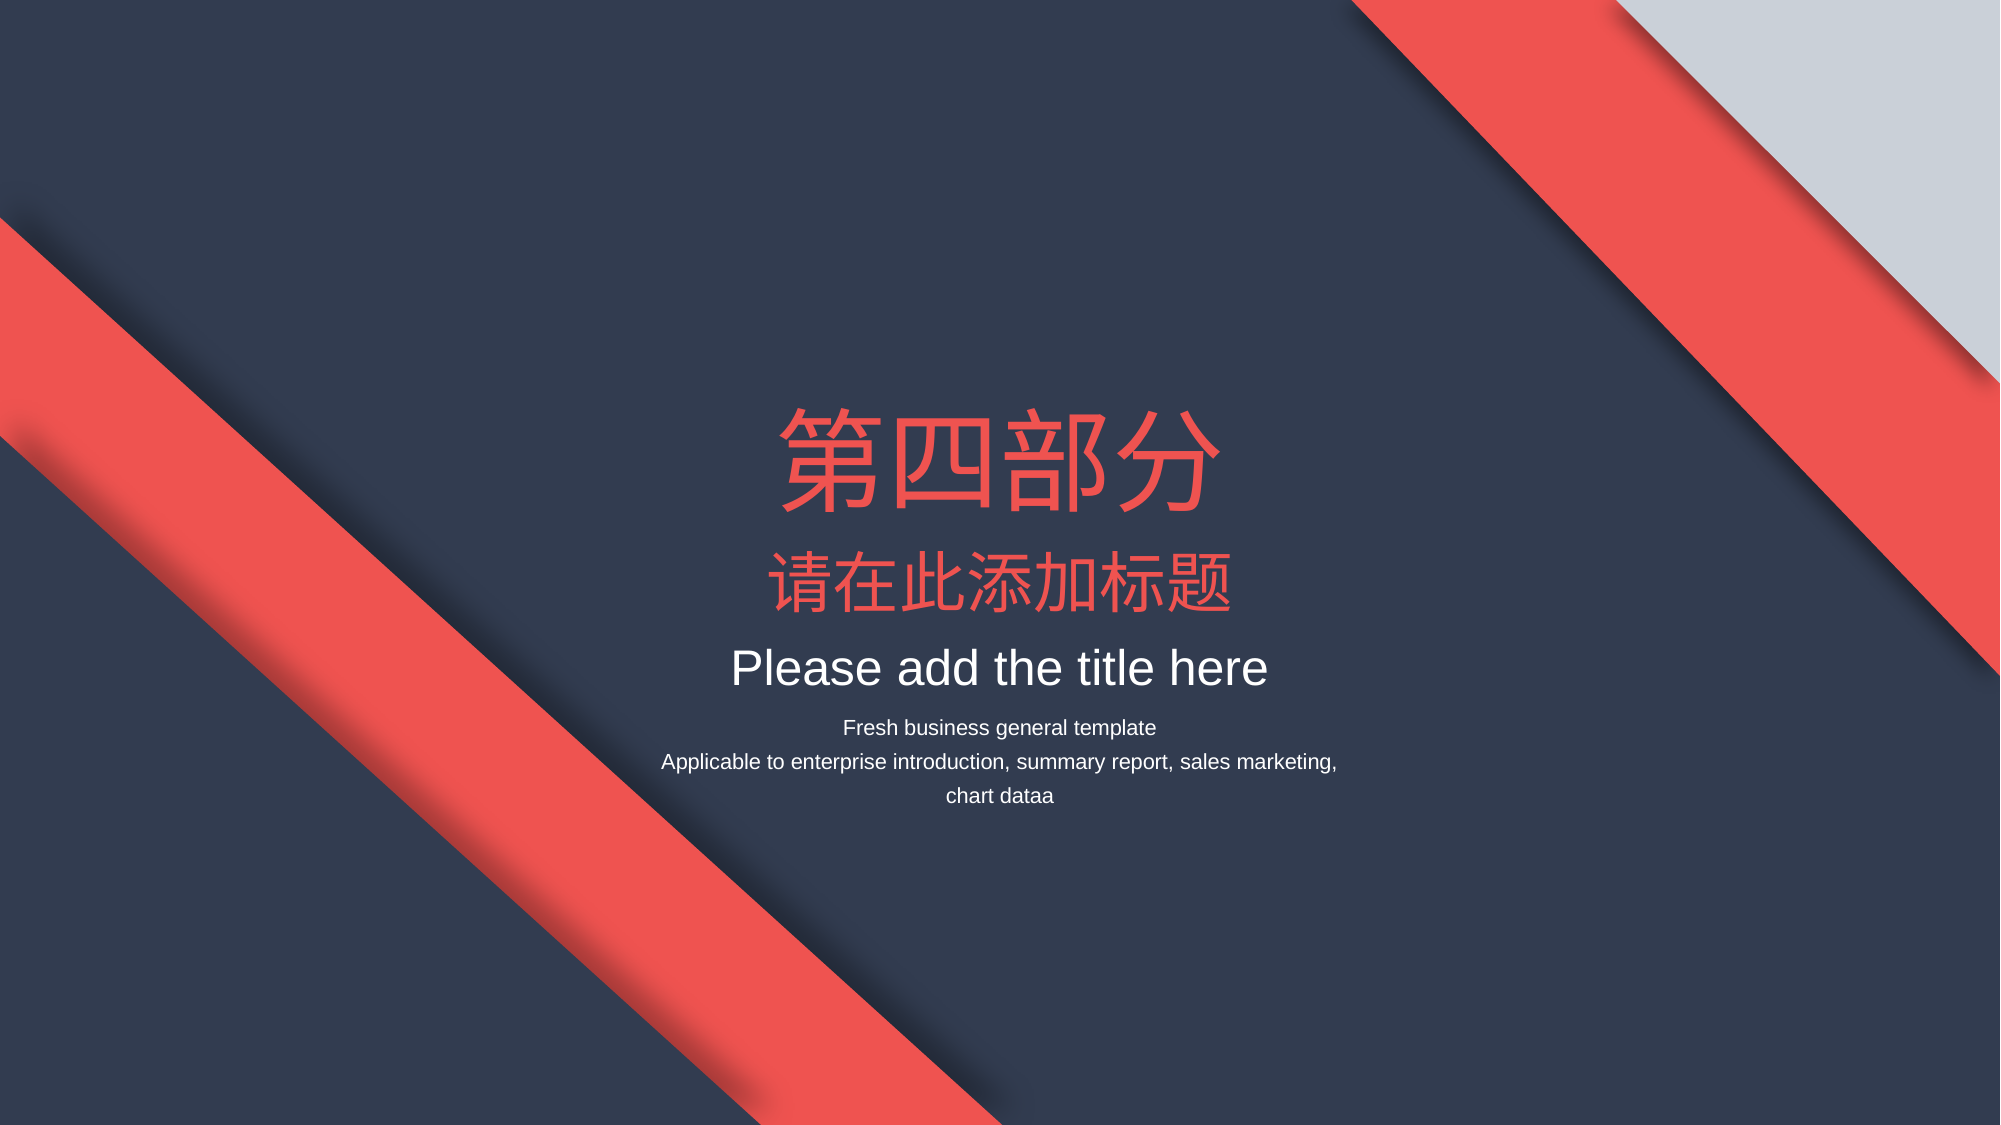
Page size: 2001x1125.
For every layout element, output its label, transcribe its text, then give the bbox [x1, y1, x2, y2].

text_box [0, 216, 1004, 1125]
text_box [1614, 0, 2000, 385]
text_box Fresh business general template Applicable to enterprise introduction, summary report, sales marketing, chart dataa [642, 698, 1357, 816]
text_box 请在此添加标题 [709, 534, 1291, 629]
text_box Please add the title here [715, 629, 1285, 703]
text_box [1349, 0, 2000, 678]
text_box [0, 434, 763, 1125]
text_box 第四部分 [709, 383, 1291, 534]
